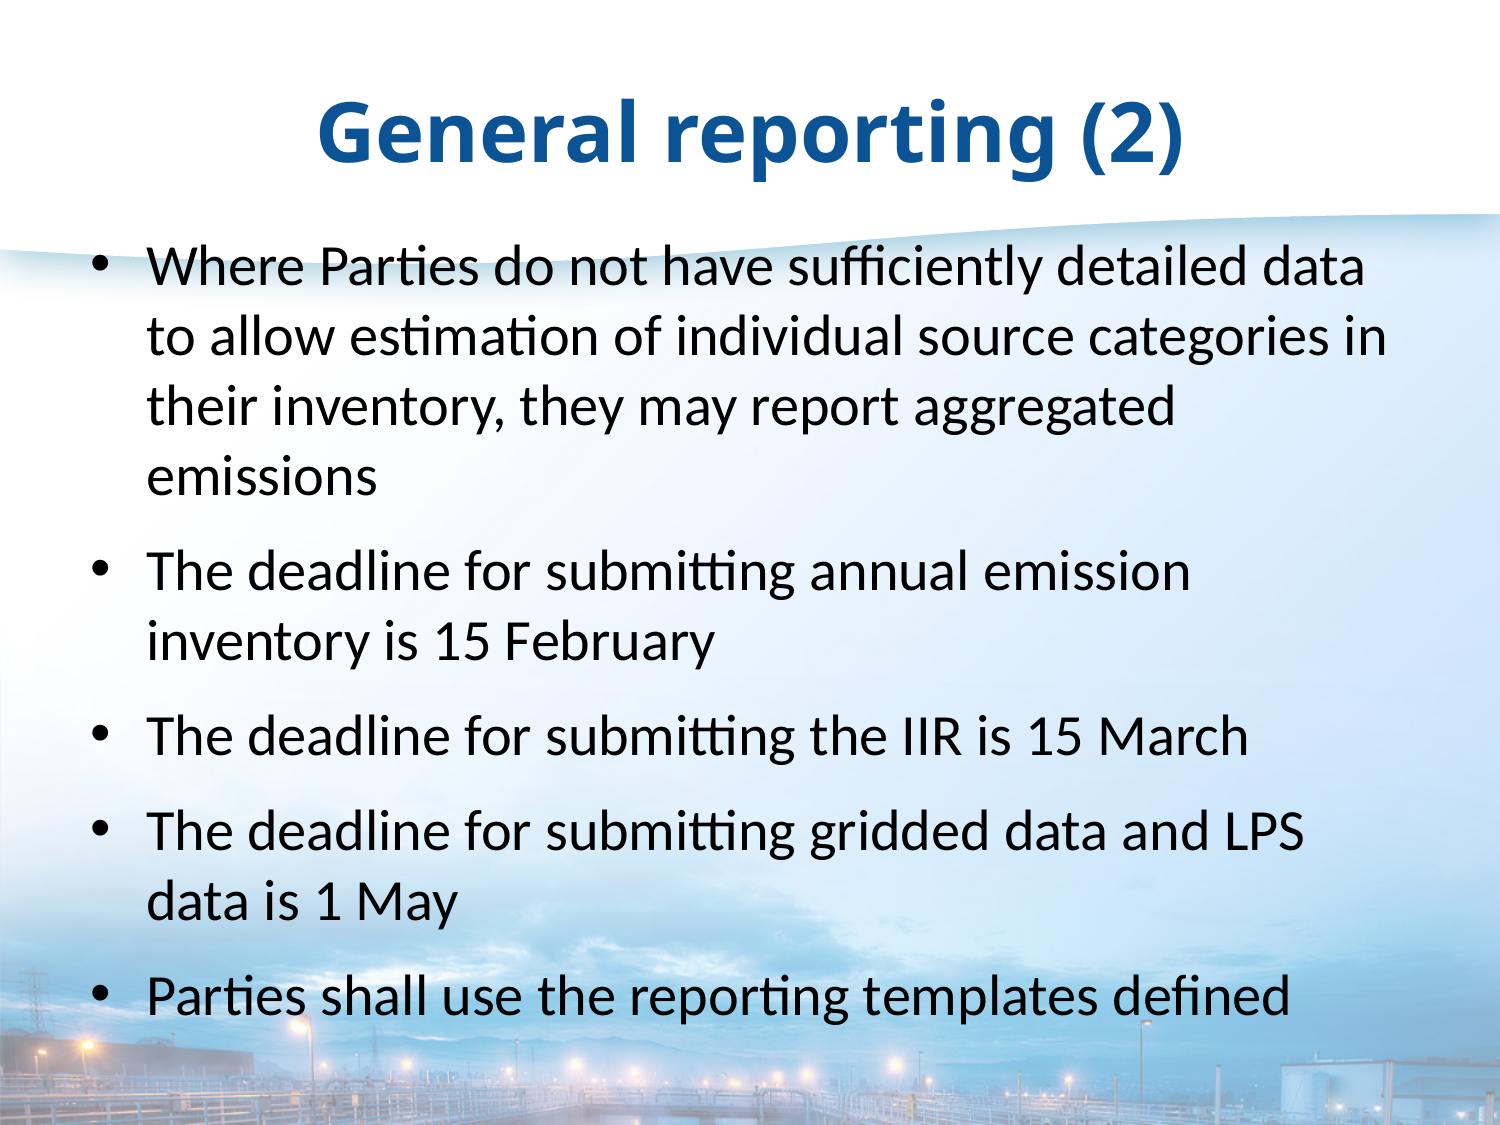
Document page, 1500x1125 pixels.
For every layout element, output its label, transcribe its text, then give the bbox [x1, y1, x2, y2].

title General reporting (2) [75, 45, 1425, 219]
list Where Parties do not have sufficiently detailed data to allow estimation of individual source categories in their inventory, they may report aggregated emissions The deadline for submitting annual emission inventory is 15 February The deadline for submitting the IIR is 15 March The deadline for submitting gridded data and LPS data is 1 May Parties shall use the reporting templates defined [75, 219, 1425, 1035]
picture [0, 215, 1500, 1125]
